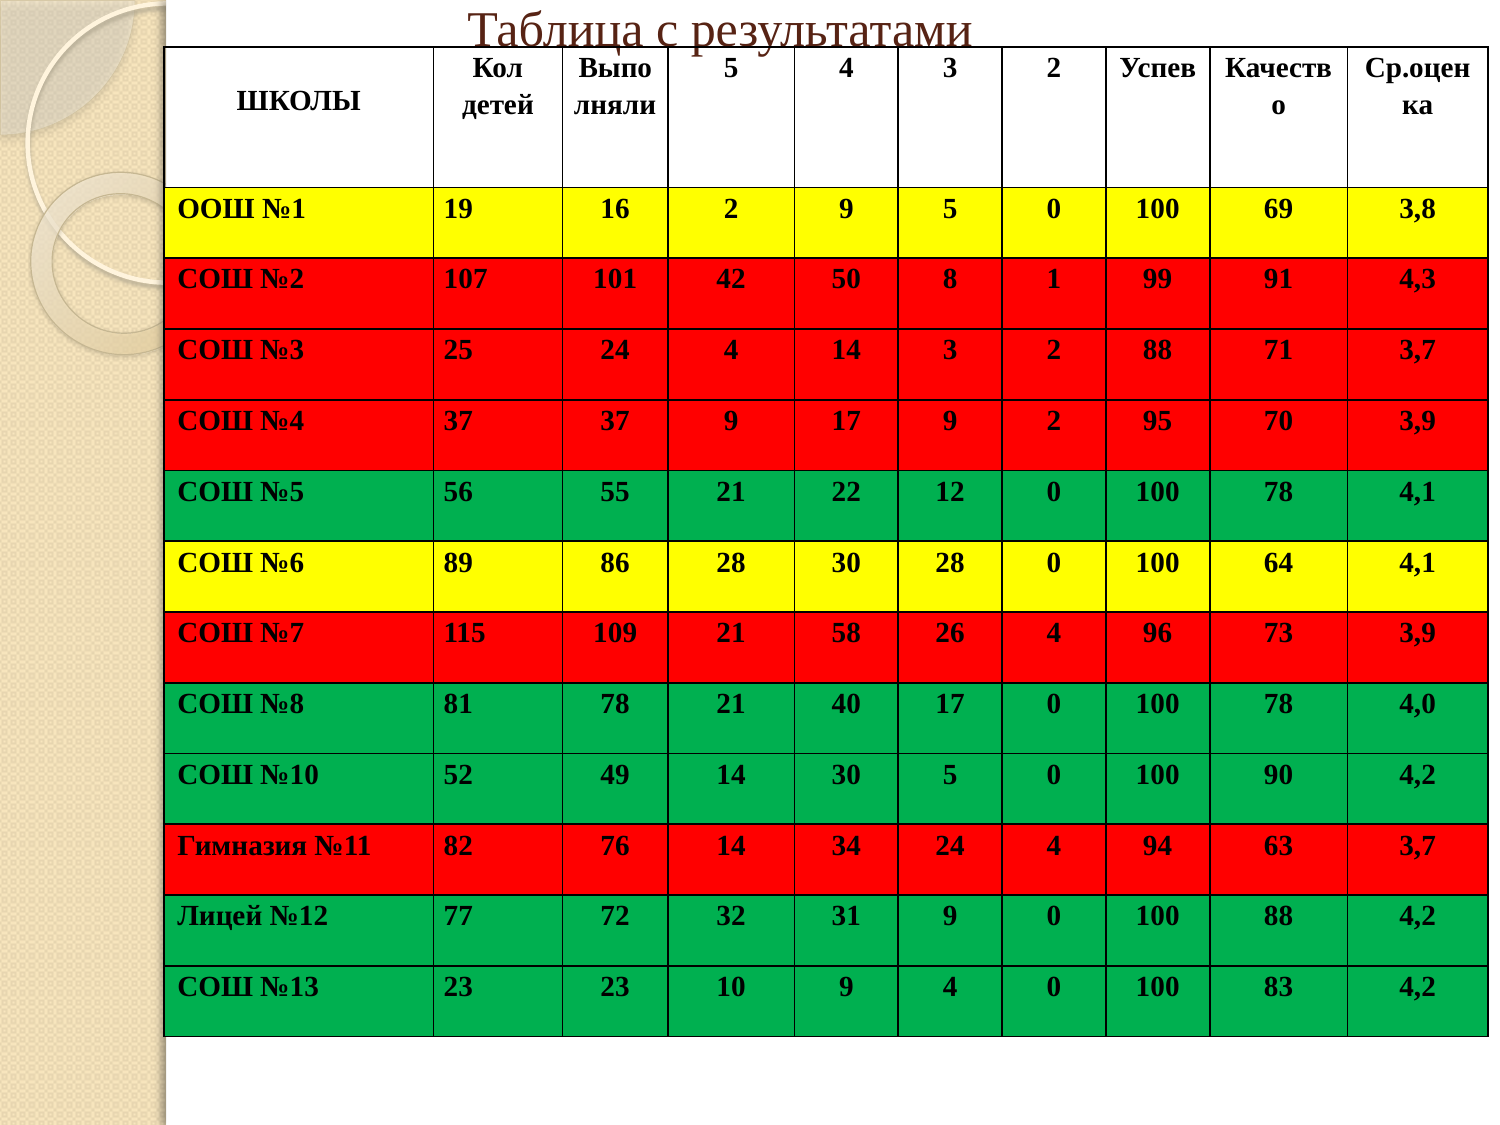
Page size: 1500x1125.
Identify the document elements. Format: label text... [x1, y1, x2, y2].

table_cell 9 [795, 967, 897, 1036]
table_cell 14 [669, 754, 794, 823]
table_cell 9 [669, 401, 794, 470]
table_cell 21 [669, 684, 794, 753]
table_header Качество [1211, 48, 1347, 187]
table_cell 4,1 [1348, 542, 1487, 611]
table_cell 0 [1003, 967, 1105, 1036]
table_cell 3,8 [1348, 188, 1487, 257]
table_cell 81 [434, 684, 562, 753]
table_cell 107 [434, 259, 562, 328]
table_cell 55 [563, 471, 667, 540]
table_cell 71 [1211, 330, 1347, 399]
table_cell ООШ №1 [165, 188, 433, 257]
table_cell 96 [1107, 613, 1209, 682]
table_cell 91 [1211, 259, 1347, 328]
table_cell 40 [795, 684, 897, 753]
table_cell 9 [795, 188, 897, 257]
table_cell 8 [899, 259, 1001, 328]
table_cell 0 [1003, 188, 1105, 257]
table_cell 100 [1107, 188, 1209, 257]
table_cell 88 [1211, 896, 1347, 965]
table_header Кол детей [434, 48, 562, 187]
table_cell 25 [434, 330, 562, 399]
table_cell 4 [1003, 825, 1105, 894]
table_cell СОШ №6 [165, 542, 433, 611]
table_cell СОШ №13 [165, 967, 433, 1036]
table_cell 32 [669, 896, 794, 965]
table_cell 0 [1003, 896, 1105, 965]
table_cell 22 [795, 471, 897, 540]
table_cell 4,3 [1348, 259, 1487, 328]
table_cell 37 [434, 401, 562, 470]
table_cell Гимназия №11 [165, 825, 433, 894]
table_cell 5 [899, 188, 1001, 257]
table_cell СОШ №2 [165, 259, 433, 328]
table_cell 101 [563, 259, 667, 328]
table_cell 16 [563, 188, 667, 257]
table_cell 4 [899, 967, 1001, 1036]
table_cell СОШ №8 [165, 684, 433, 753]
table_cell 24 [563, 330, 667, 399]
table_cell 2 [1003, 401, 1105, 470]
table_cell 37 [563, 401, 667, 470]
table_cell 100 [1107, 471, 1209, 540]
table_cell 3,9 [1348, 613, 1487, 682]
table_cell 4,1 [1348, 471, 1487, 540]
title Таблица с результатами [292, 0, 1500, 118]
table_cell 2 [669, 188, 794, 257]
table_cell 94 [1107, 825, 1209, 894]
table_cell 3 [899, 330, 1001, 399]
table_header ШКОЛЫ [165, 48, 433, 187]
table_cell 64 [1211, 542, 1347, 611]
table_cell 100 [1107, 896, 1209, 965]
table_cell 88 [1107, 330, 1209, 399]
table_cell 100 [1107, 542, 1209, 611]
table_cell 24 [899, 825, 1001, 894]
table_cell СОШ №7 [165, 613, 433, 682]
table_cell 21 [669, 613, 794, 682]
table_cell 19 [434, 188, 562, 257]
table_cell 42 [669, 259, 794, 328]
table_cell 78 [1211, 684, 1347, 753]
table_cell 10 [669, 967, 794, 1036]
table_cell 1 [1003, 259, 1105, 328]
table_cell 4,2 [1348, 967, 1487, 1036]
table_cell 12 [899, 471, 1001, 540]
table_cell 17 [795, 401, 897, 470]
table_cell 69 [1211, 188, 1347, 257]
table_cell 28 [899, 542, 1001, 611]
table_cell СОШ №5 [165, 471, 433, 540]
table_cell СОШ №4 [165, 401, 433, 470]
table_cell 115 [434, 613, 562, 682]
table_cell 34 [795, 825, 897, 894]
table_cell 78 [563, 684, 667, 753]
table_cell 90 [1211, 754, 1347, 823]
table_cell 83 [1211, 967, 1347, 1036]
table_cell 9 [899, 401, 1001, 470]
table_cell 23 [434, 967, 562, 1036]
table_cell 4,0 [1348, 684, 1487, 753]
table_cell Лицей №12 [165, 896, 433, 965]
table_cell 9 [899, 896, 1001, 965]
table_cell 28 [669, 542, 794, 611]
table_cell 3,7 [1348, 825, 1487, 894]
table_cell 100 [1107, 684, 1209, 753]
table_cell 0 [1003, 542, 1105, 611]
table_cell 23 [563, 967, 667, 1036]
table_header Ср.оценка [1348, 48, 1487, 187]
table_cell 30 [795, 542, 897, 611]
table_header Успев [1107, 48, 1209, 187]
table_cell 0 [1003, 471, 1105, 540]
table_cell 4,2 [1348, 754, 1487, 823]
table_cell 3,9 [1348, 401, 1487, 470]
table_cell 72 [563, 896, 667, 965]
table_cell 99 [1107, 259, 1209, 328]
table_cell 21 [669, 471, 794, 540]
table_cell 49 [563, 754, 667, 823]
table_cell 14 [795, 330, 897, 399]
table_cell 77 [434, 896, 562, 965]
table_cell 78 [1211, 471, 1347, 540]
table_cell 95 [1107, 401, 1209, 470]
table_cell 17 [899, 684, 1001, 753]
table_cell 73 [1211, 613, 1347, 682]
table_cell 100 [1107, 967, 1209, 1036]
table_cell 0 [1003, 684, 1105, 753]
table_cell СОШ №10 [165, 754, 433, 823]
table_cell 31 [795, 896, 897, 965]
table_header 5 [669, 48, 794, 187]
table_cell 86 [563, 542, 667, 611]
table_header Выполняли [563, 48, 667, 187]
table_cell 26 [899, 613, 1001, 682]
table_cell СОШ №3 [165, 330, 433, 399]
table_cell 52 [434, 754, 562, 823]
table_cell 2 [1003, 330, 1105, 399]
table_cell 70 [1211, 401, 1347, 470]
table_cell 4,2 [1348, 896, 1487, 965]
table_cell 5 [899, 754, 1001, 823]
table_header 4 [795, 48, 897, 187]
table_cell 109 [563, 613, 667, 682]
table_cell 0 [1003, 754, 1105, 823]
table_cell 30 [795, 754, 897, 823]
table_cell 50 [795, 259, 897, 328]
table_cell 76 [563, 825, 667, 894]
table_cell 89 [434, 542, 562, 611]
table_cell 82 [434, 825, 562, 894]
table_cell 3,7 [1348, 330, 1487, 399]
table_header 3 [899, 48, 1001, 187]
table_cell 63 [1211, 825, 1347, 894]
table_cell 4 [1003, 613, 1105, 682]
table_cell 4 [669, 330, 794, 399]
table_cell 14 [669, 825, 794, 894]
table_cell 100 [1107, 754, 1209, 823]
table_header 2 [1003, 48, 1105, 187]
table_cell 56 [434, 471, 562, 540]
table_cell 58 [795, 613, 897, 682]
